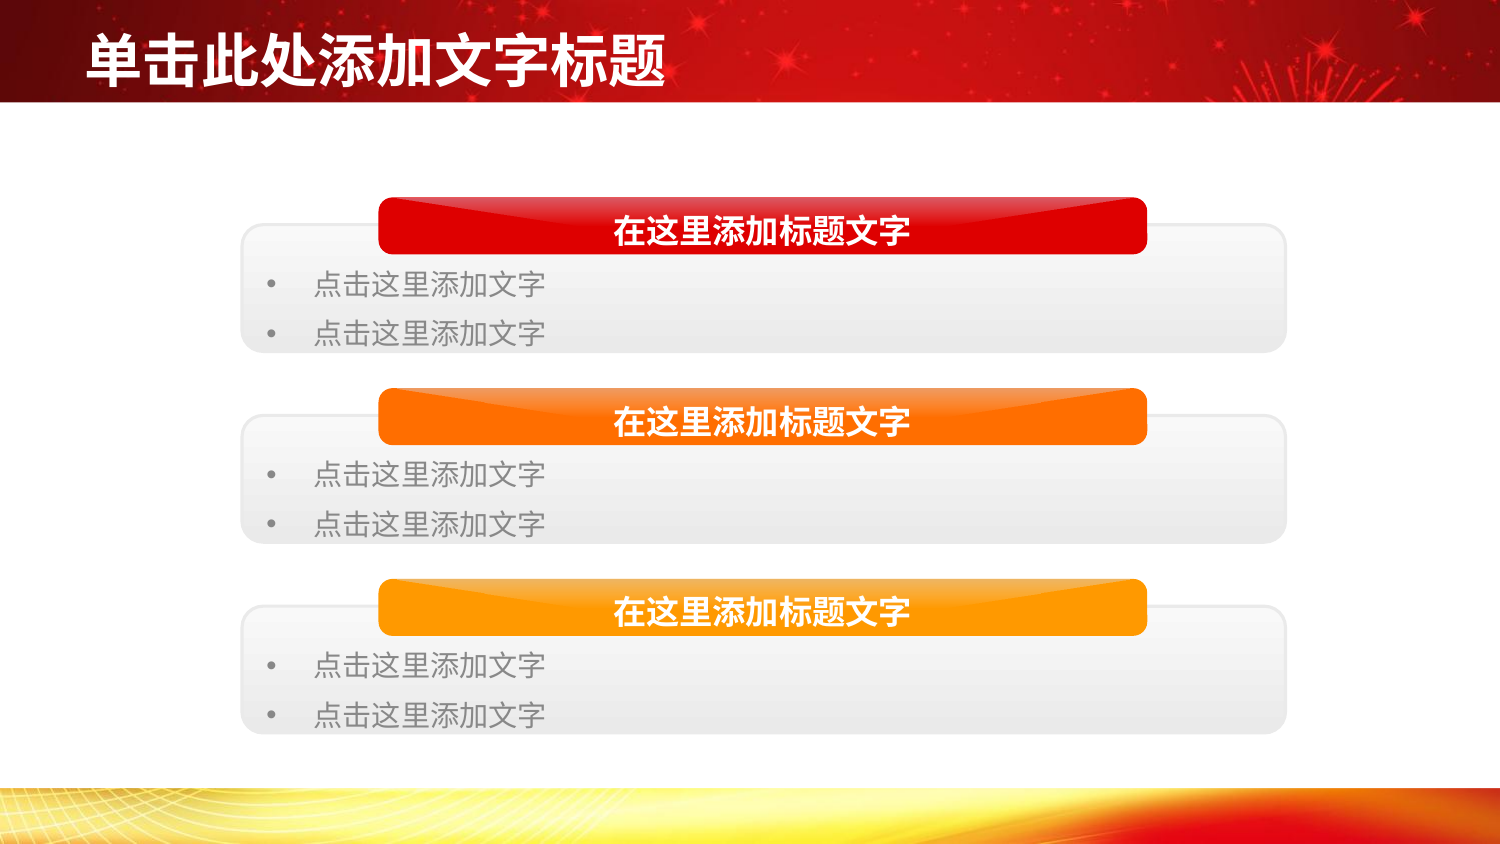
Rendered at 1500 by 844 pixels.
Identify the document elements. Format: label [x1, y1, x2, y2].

text_box [378, 388, 1148, 450]
text_box [241, 224, 1286, 363]
picture [0, 789, 1500, 844]
picture [0, 0, 1500, 102]
text_box [378, 197, 1148, 259]
text_box [378, 578, 1148, 640]
text_box [241, 606, 1286, 744]
text_box [241, 415, 1286, 553]
